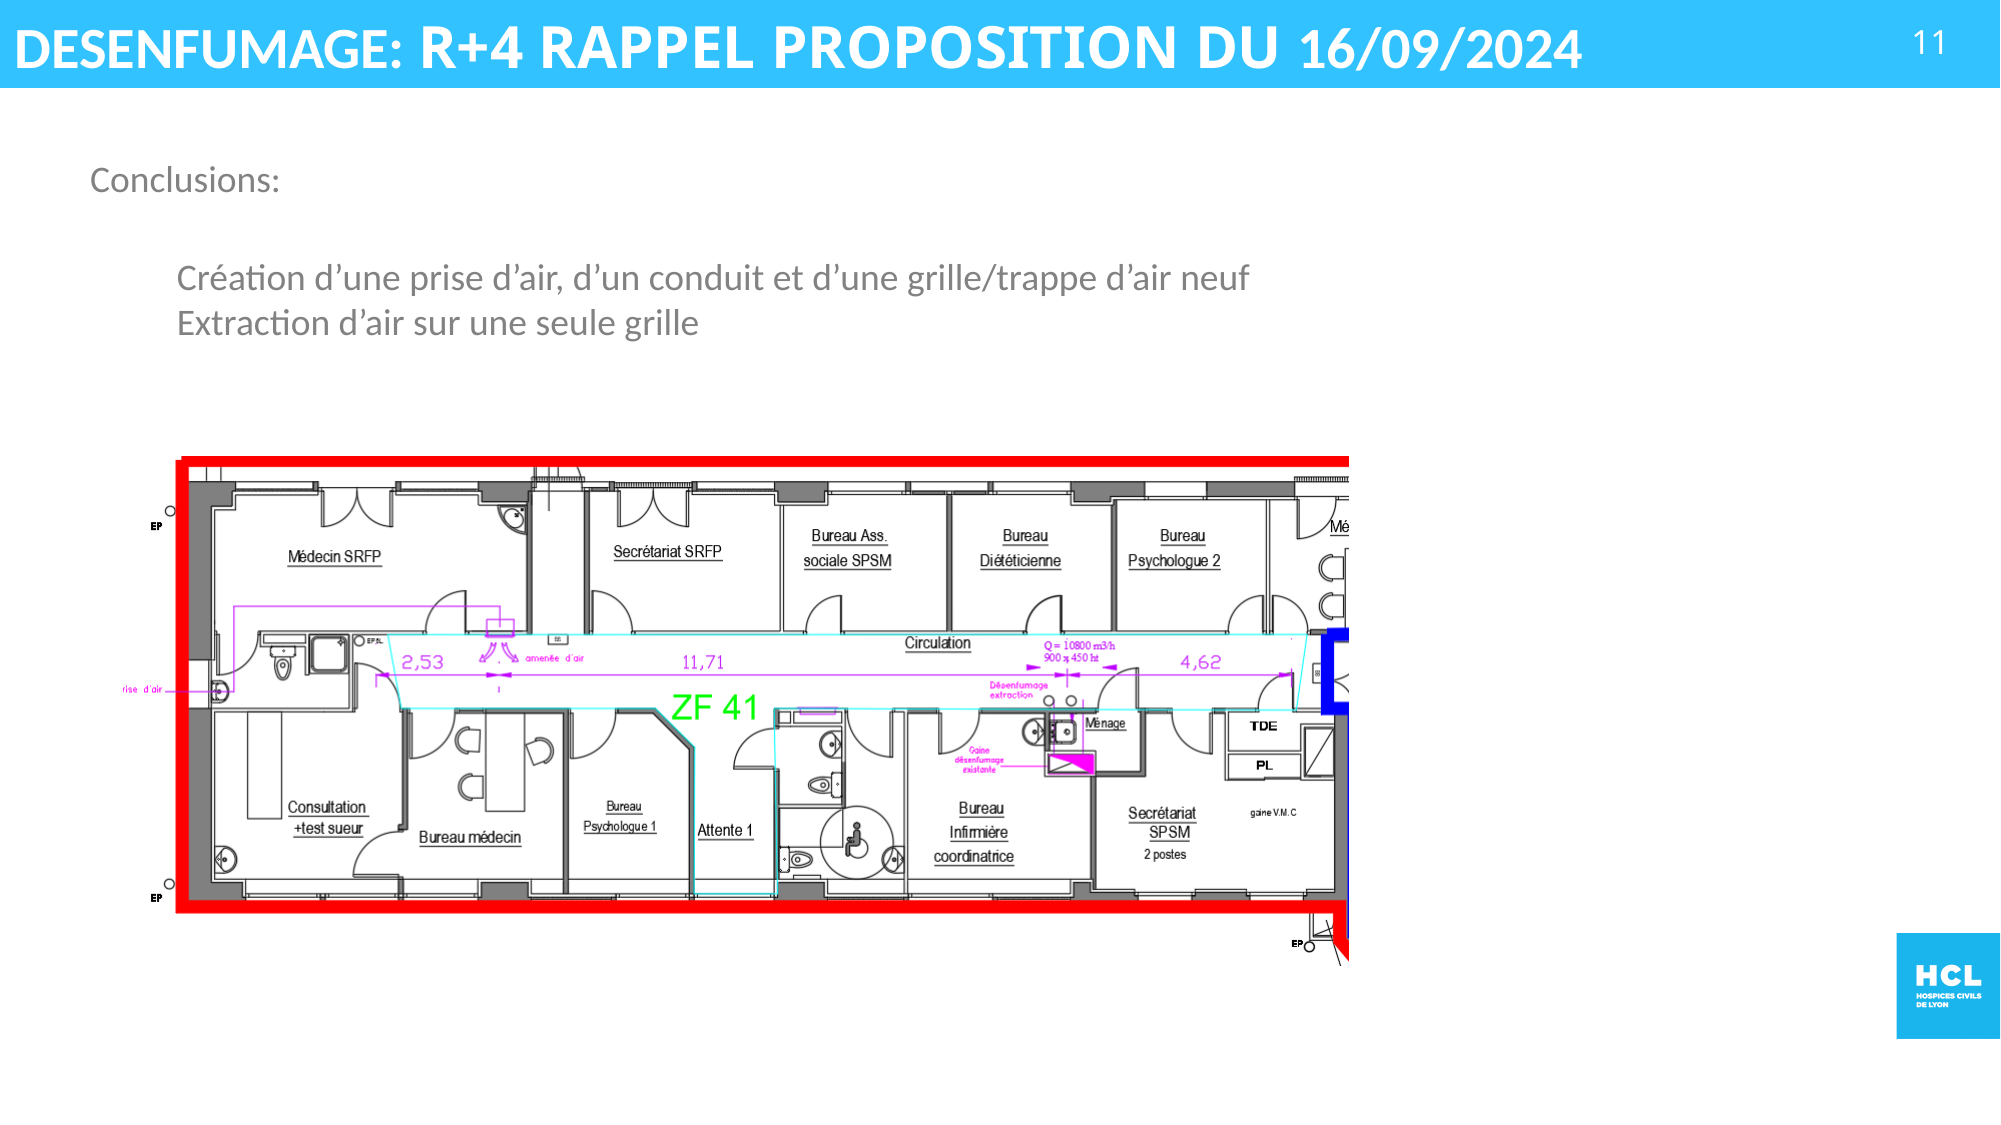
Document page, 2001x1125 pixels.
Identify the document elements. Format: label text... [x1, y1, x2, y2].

text_box Conclusions: [75, 148, 736, 298]
text_box Création d’une prise d’air, d’un conduit et d’une grille/trappe d’air neuf Extraction d’air sur une seule grille [162, 245, 1757, 351]
picture [1896, 933, 2001, 1039]
picture [123, 456, 1349, 966]
list DESENFUMAGE: R+4 Rappel PROPOSITION DU 16/09/2024 [0, 0, 1896, 88]
slide_number 11 [1896, 0, 1998, 88]
